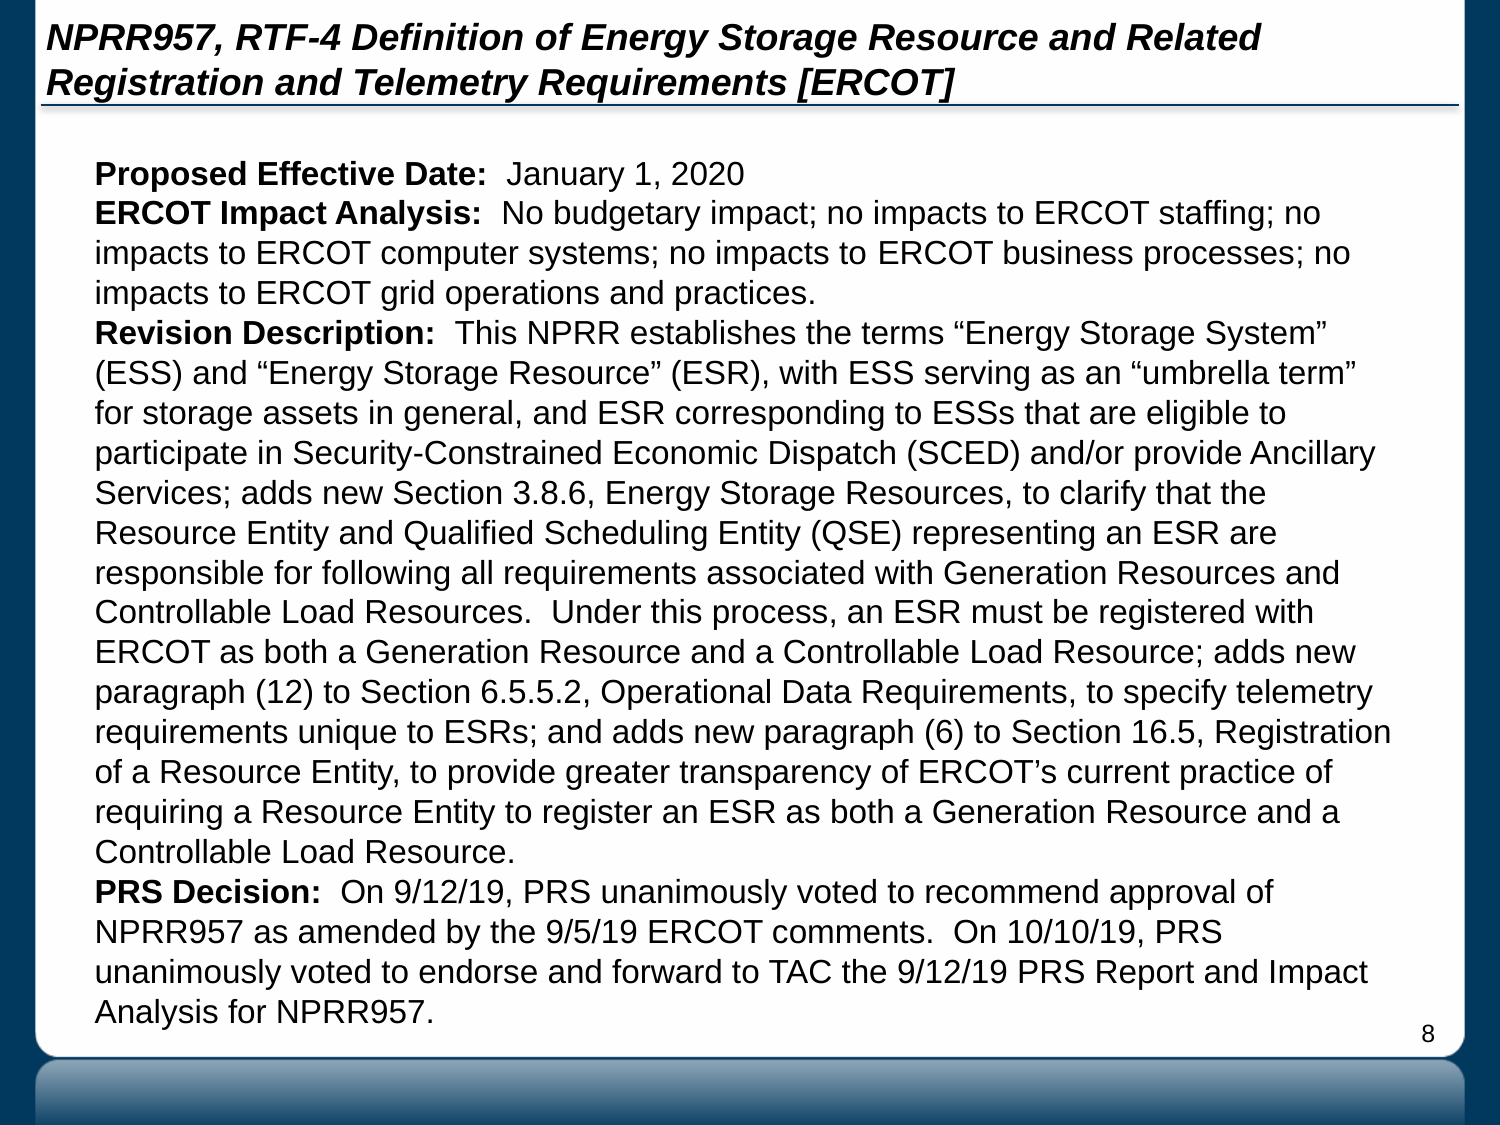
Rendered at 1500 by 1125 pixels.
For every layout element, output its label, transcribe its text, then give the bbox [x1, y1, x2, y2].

text_box Proposed Effective Date: January 1, 2020 ERCOT Impact Analysis: No budgetary impact; no impacts to ERCOT staffing; no impacts to ERCOT computer systems; no impacts to ERCOT business processes; no impacts to ERCOT grid operations and practices. Revision Description: This NPRR establishes the terms “Energy Storage System” (ESS) and “Energy Storage Resource” (ESR), with ESS serving as an “umbrella term” for storage assets in general, and ESR corresponding to ESSs that are eligible to participate in Security-Constrained Economic Dispatch (SCED) and/or provide Ancillary Services; adds new Section 3.8.6, Energy Storage Resources, to clarify that the Resource Entity and Qualified Scheduling Entity (QSE) representing an ESR are responsible for following all requirements associated with Generation Resources and Controllable Load Resources. Under this process, an ESR must be registered with ERCOT as both a Generation Resource and a Controllable Load Resource; adds new paragraph (12) to Section 6.5.5.2, Operational Data Requirements, to specify telemetry requirements unique to ESRs; and adds new paragraph (6) to Section 16.5, Registration of a Resource Entity, to provide greater transparency of ERCOT’s current practice of requiring a Resource Entity to register an ESR as both a Generation Resource and a Controllable Load Resource. PRS Decision: On 9/12/19, PRS unanimously voted to recommend approval of NPRR957 as amended by the 9/5/19 ERCOT comments. On 10/10/19, PRS unanimously voted to endorse and forward to TAC the 9/12/19 PRS Report and Impact Analysis for NPRR957. [79, 144, 1419, 1038]
title NPRR957, RTF-4 Definition of Energy Storage Resource and Related Registration and Telemetry Requirements [ERCOT] [31, 20, 1464, 97]
picture [35, 0, 1465, 1125]
